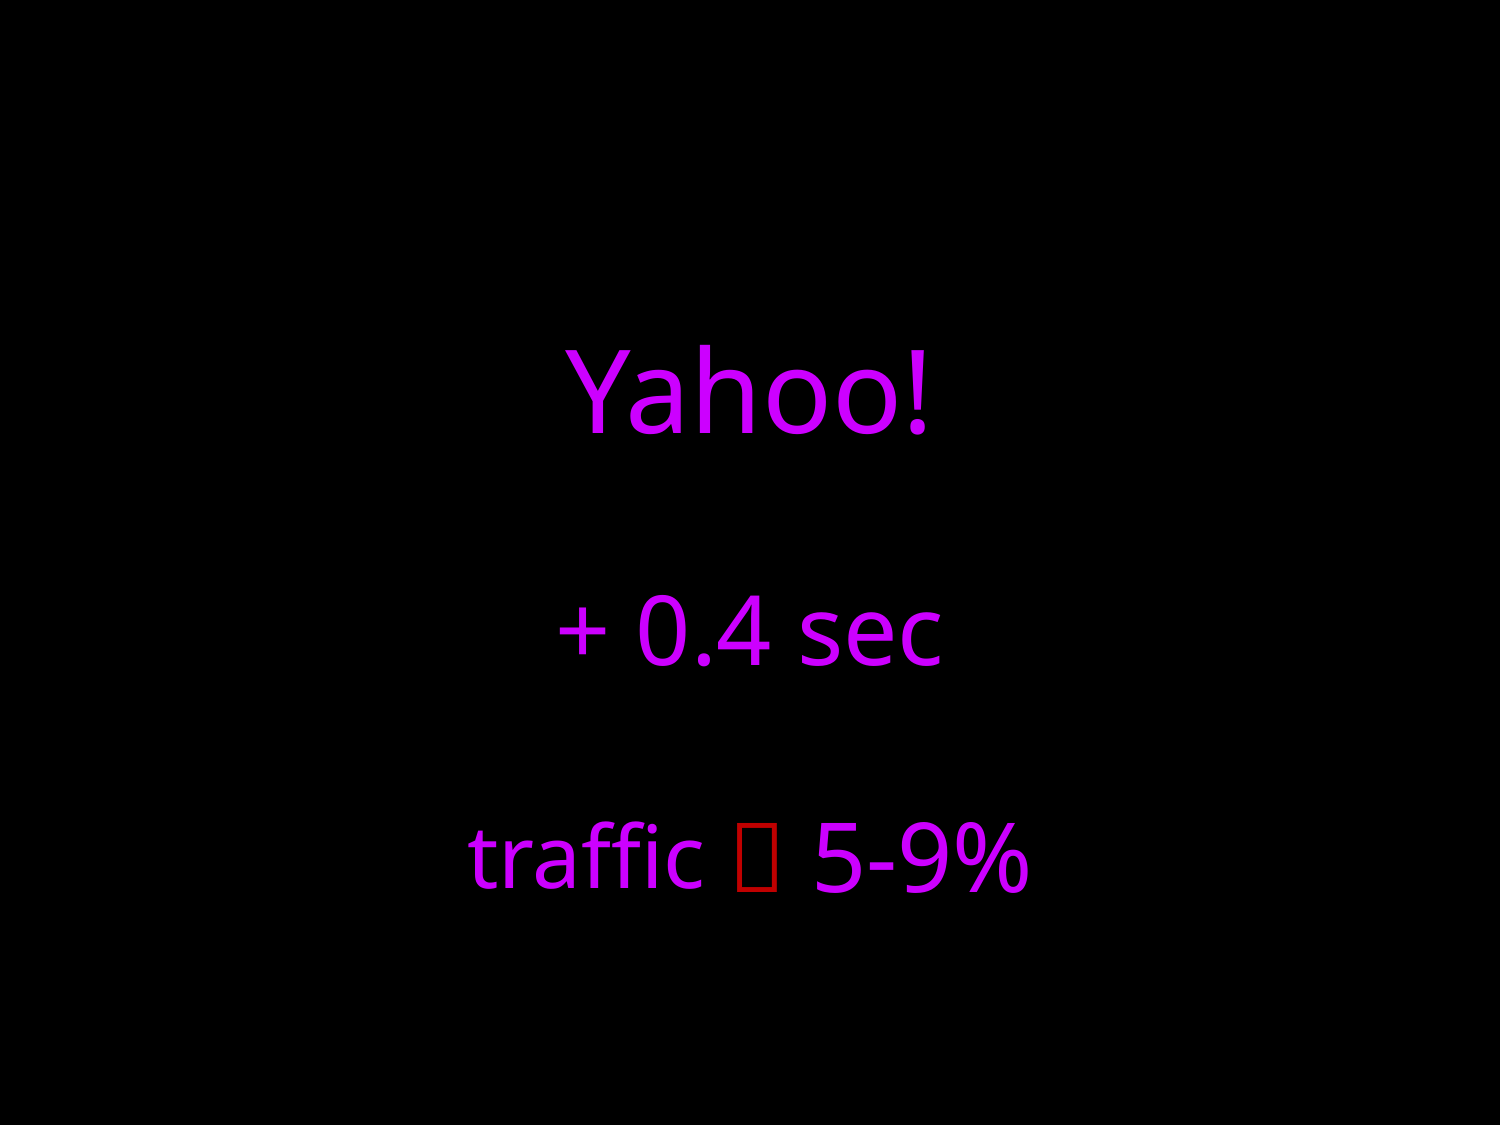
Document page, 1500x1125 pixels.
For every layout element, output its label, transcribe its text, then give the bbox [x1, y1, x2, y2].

text_box Yahoo! + 0.4 sec traffic  5-9% [0, 176, 1500, 920]
